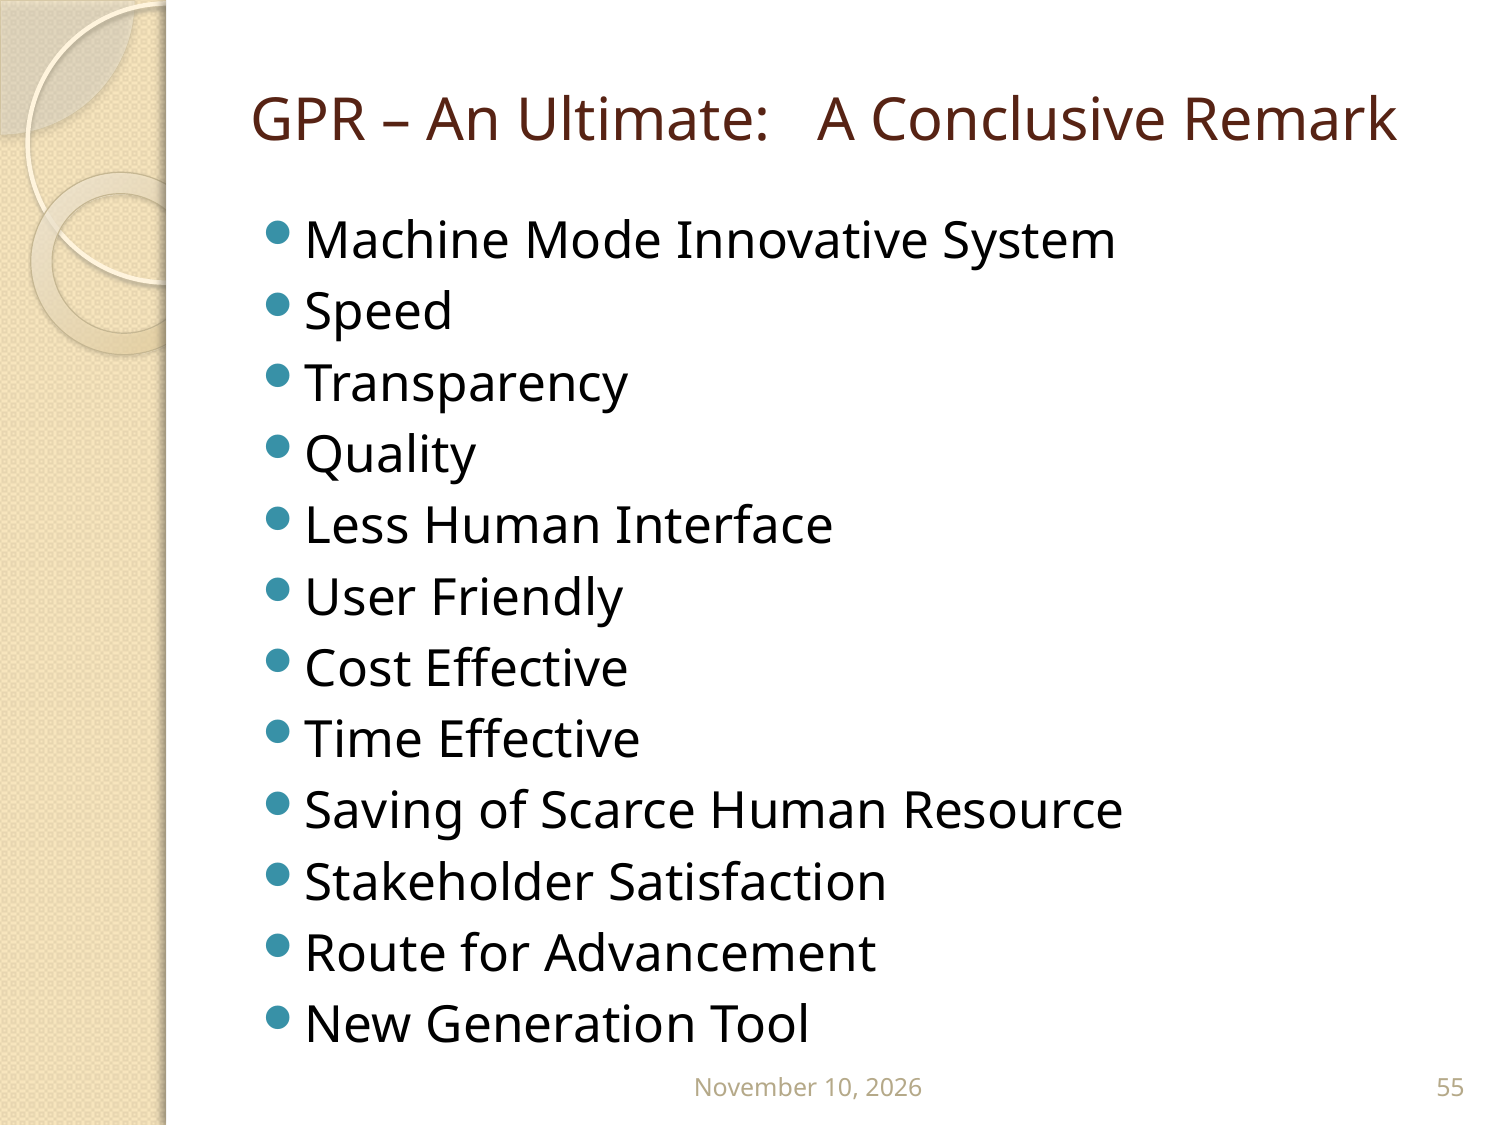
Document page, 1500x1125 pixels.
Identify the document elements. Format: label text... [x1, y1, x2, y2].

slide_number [587, 1034, 938, 1113]
title GPR – An Ultimate: A Conclusive Remark [235, 45, 1466, 188]
slide_number 55 [1413, 1034, 1488, 1113]
list Machine Mode Innovative System Speed Transparency Quality Less Human Interface User Friendly Cost Effective Time Effective Saving of Scarce Human Resource Stakeholder Satisfaction Route for Advancement New Generation Tool [235, 200, 1466, 1063]
